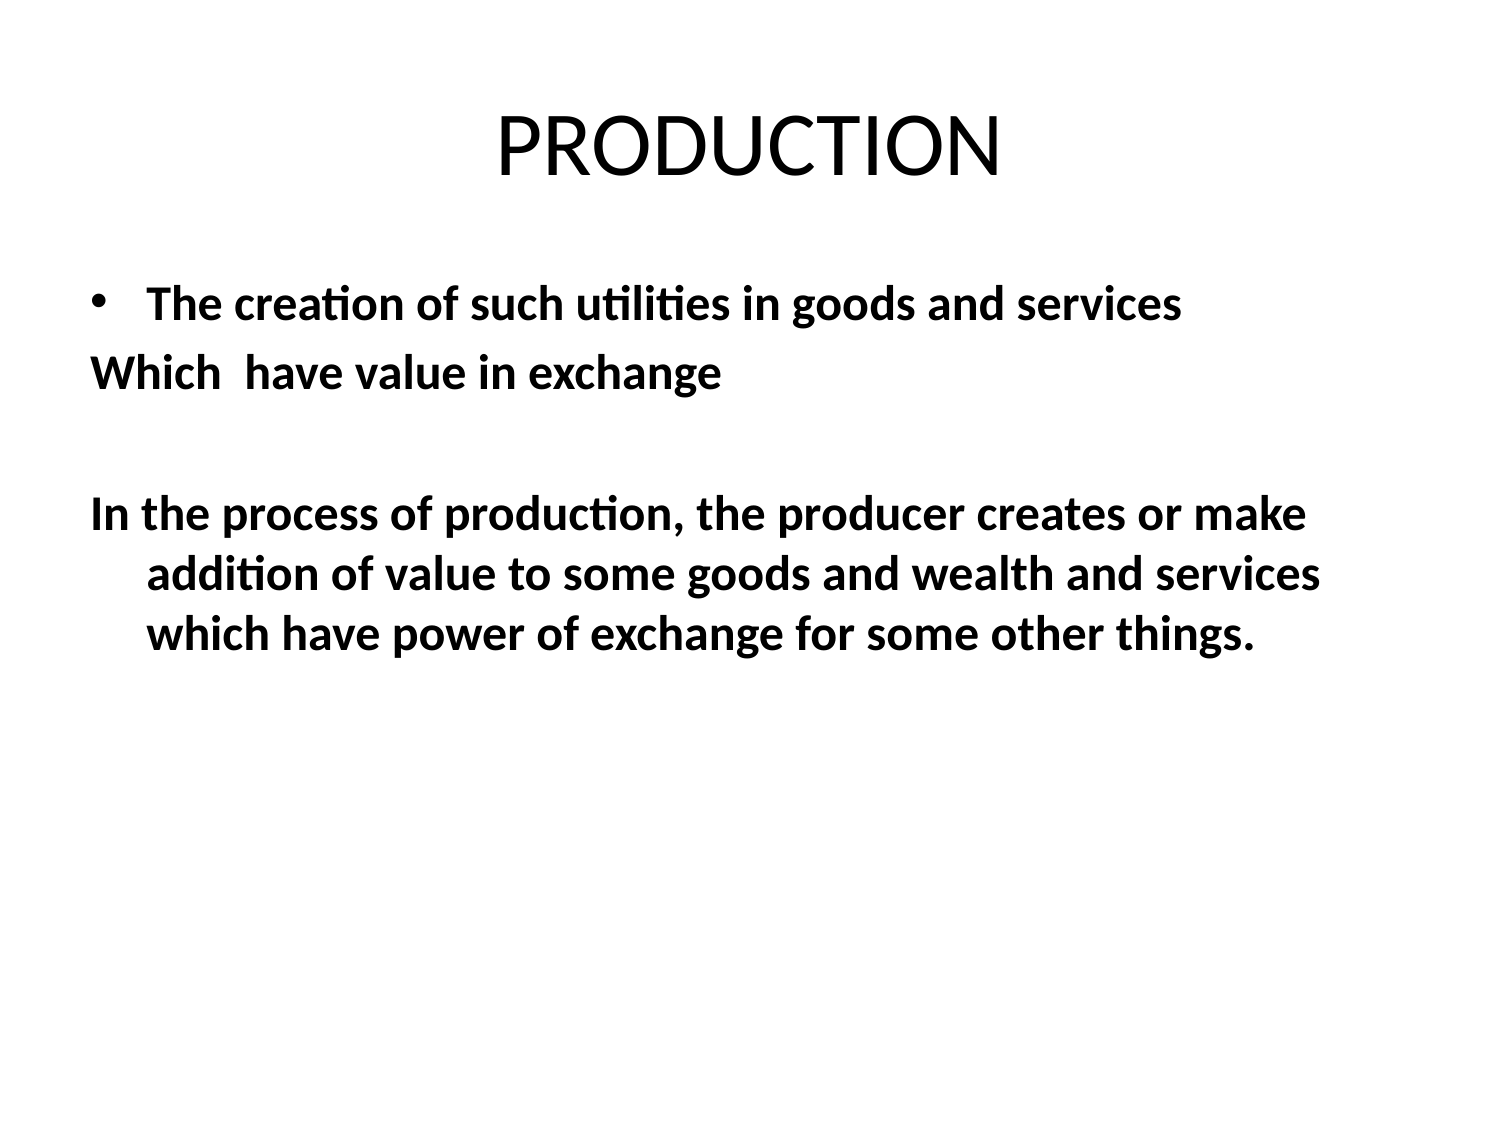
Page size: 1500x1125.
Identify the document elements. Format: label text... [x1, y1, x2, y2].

title PRODUCTION [75, 45, 1425, 233]
list The creation of such utilities in goods and services Which have value in exchange In the process of production, the producer creates or make addition of value to some goods and wealth and services which have power of exchange for some other things. [75, 262, 1425, 1005]
